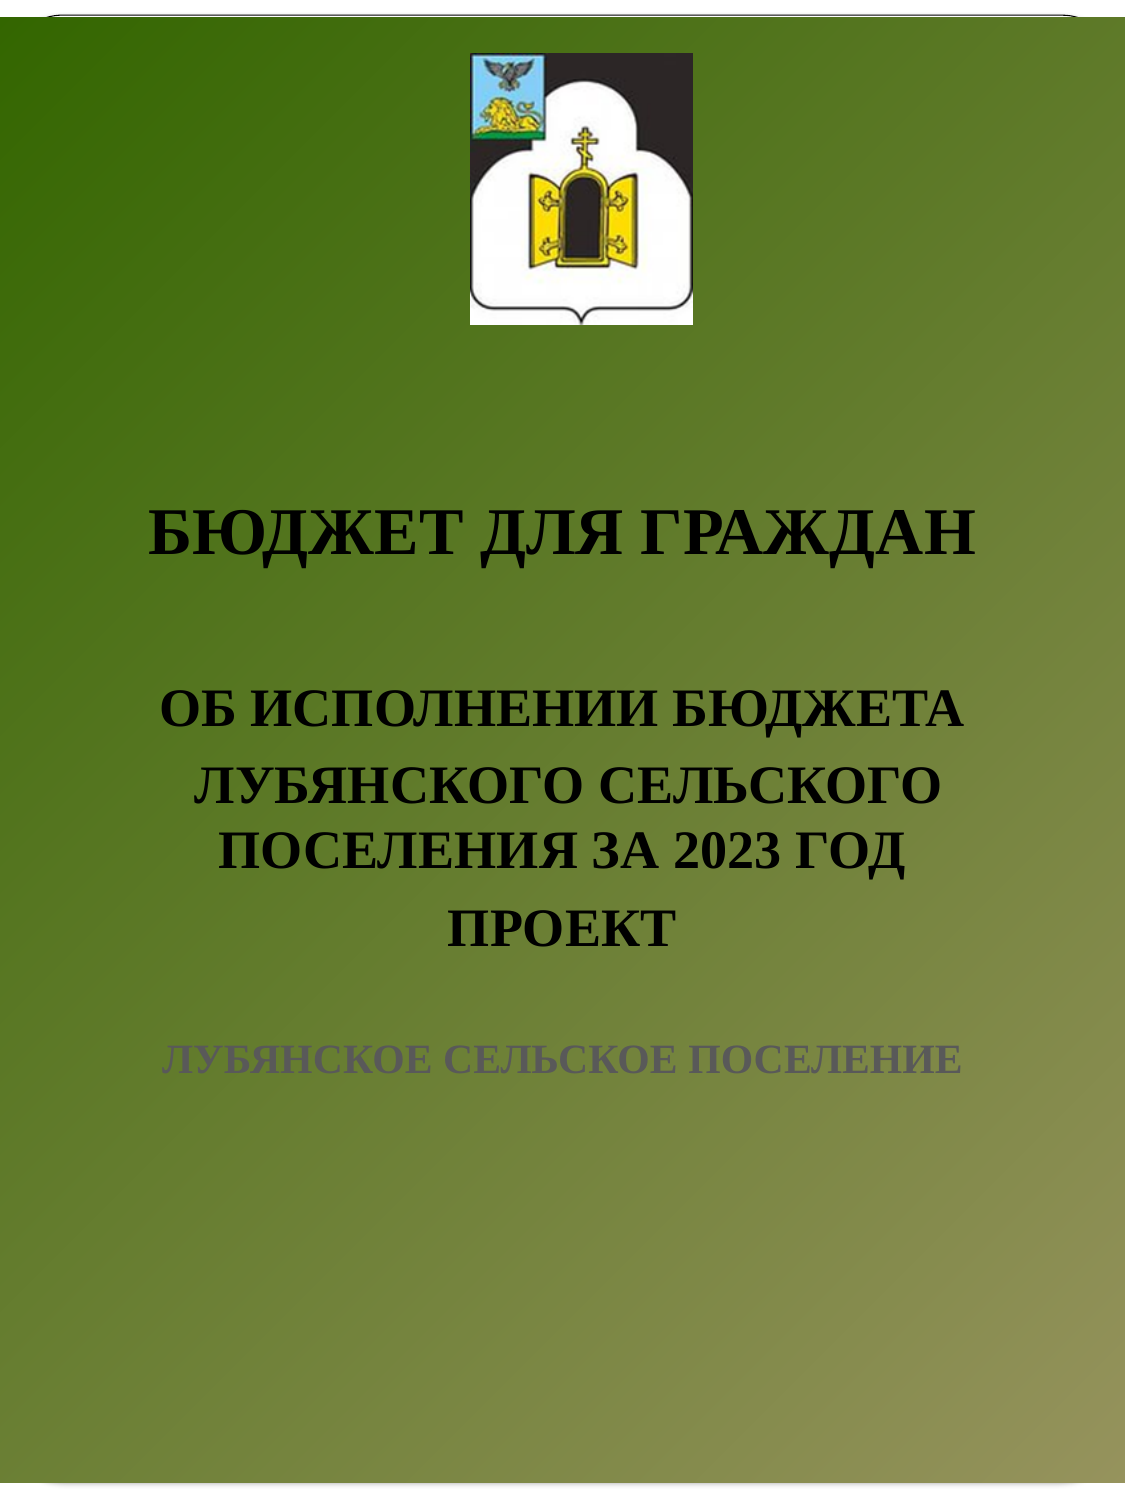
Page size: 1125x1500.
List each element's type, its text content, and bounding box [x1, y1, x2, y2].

list БЮДЖЕТ ДЛЯ ГРАЖДАН ОБ ИСПОЛНЕНИИ БЮДЖЕТА ЛУБЯНСКОГО СЕЛЬСКОГО ПОСЕЛЕНИЯ ЗА 2023 ГОД ПРОЕКТ ЛУБЯНСКОЕ СЕЛЬСКОЕ ПОСЕЛЕНИЕ [0, 17, 1125, 1483]
picture [470, 52, 693, 326]
